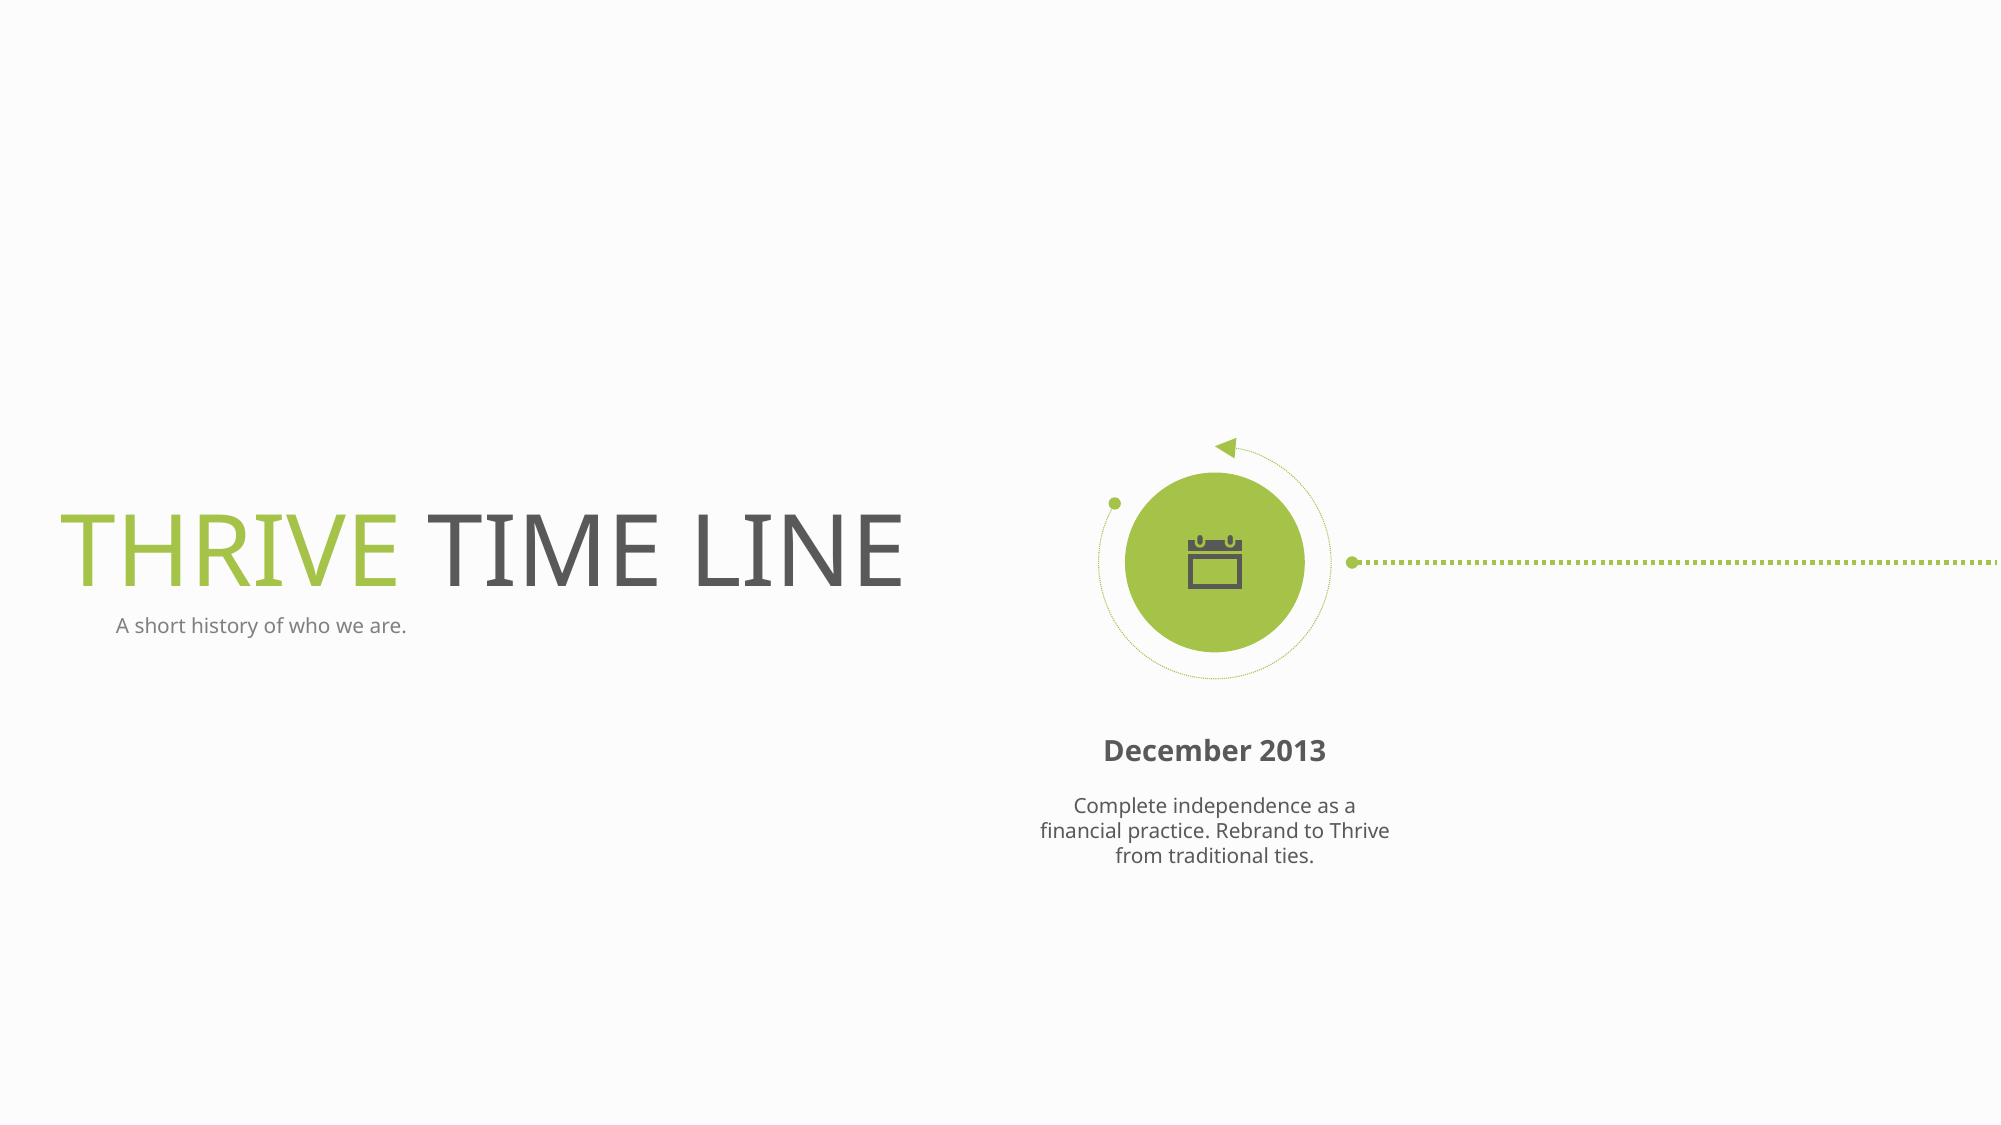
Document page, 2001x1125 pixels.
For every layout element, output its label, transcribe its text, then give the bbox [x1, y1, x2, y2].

text_box A short history of who we are. [101, 605, 428, 645]
text_box [1098, 437, 1332, 680]
text_box [1137, 471, 1214, 539]
text_box THRIVE TIME LINE [45, 479, 923, 615]
text_box December 2013 Complete independence as a financial practice. Rebrand to Thrive from traditional ties. [1018, 725, 1412, 875]
picture [1177, 524, 1253, 600]
